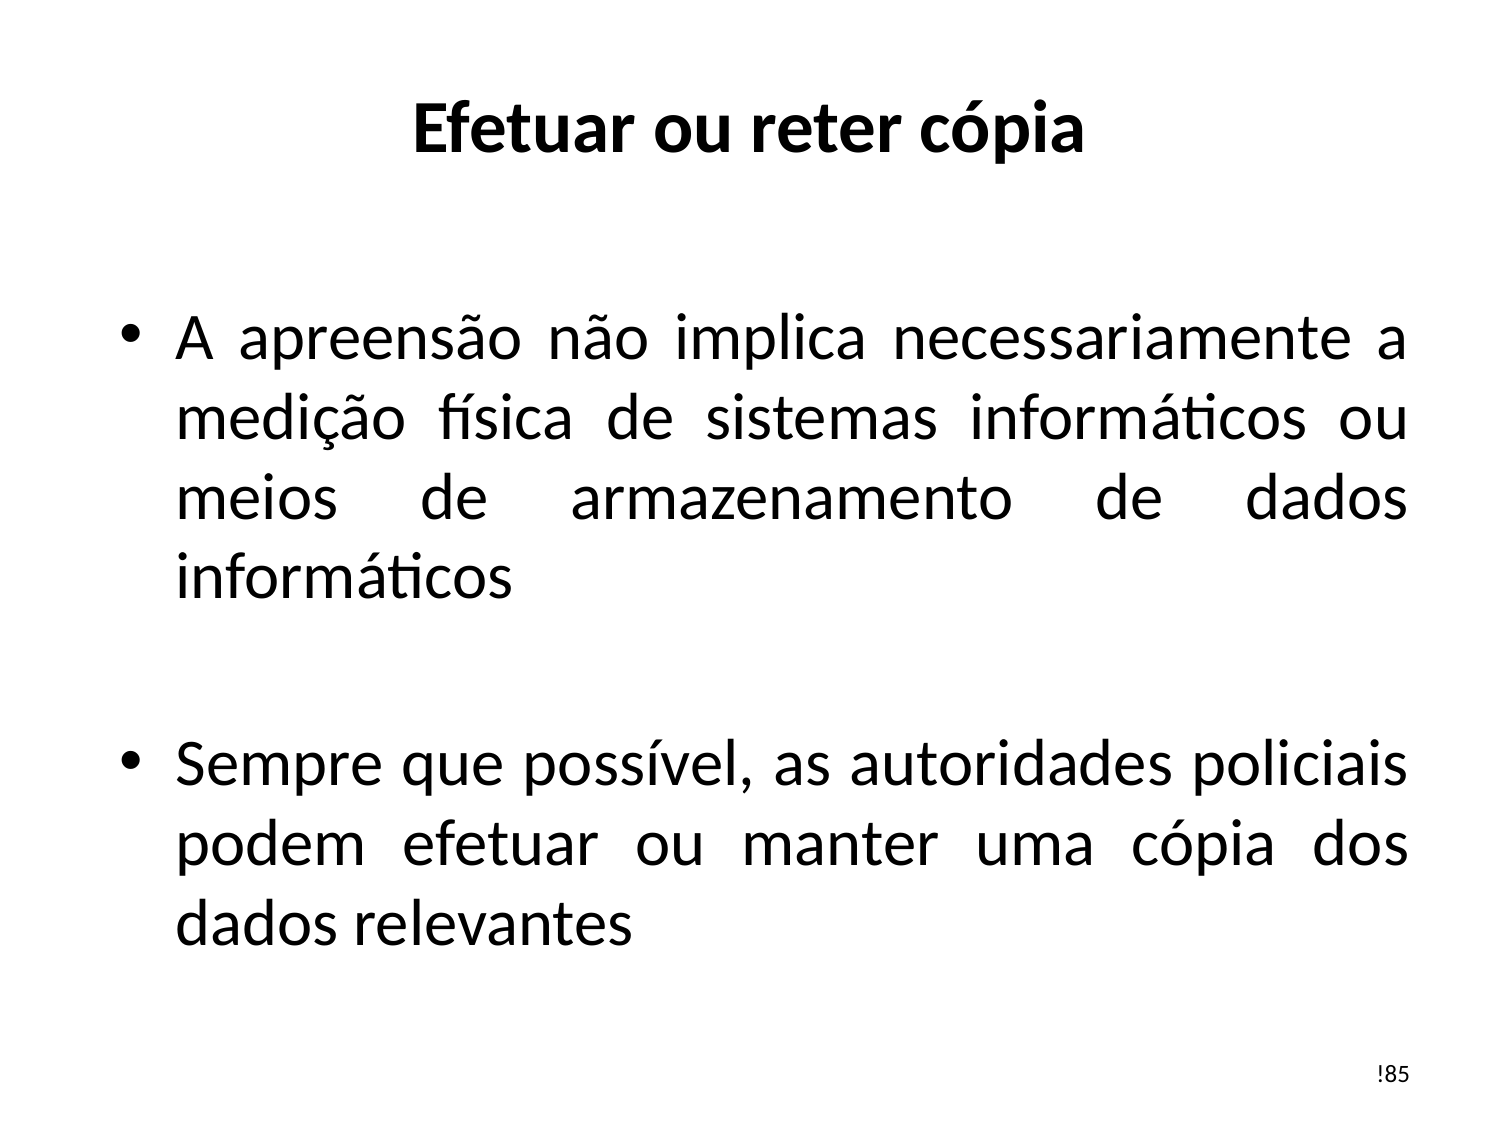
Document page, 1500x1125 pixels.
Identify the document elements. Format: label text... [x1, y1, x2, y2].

slide_number !85 [1074, 1042, 1425, 1103]
list A apreensão não implica necessariamente a medição física de sistemas informáticos ou meios de armazenamento de dados informáticos Sempre que possível, as autoridades policiais podem efetuar ou manter uma cópia dos dados relevantes [103, 284, 1426, 988]
title Efetuar ou reter cópia [74, 28, 1426, 217]
